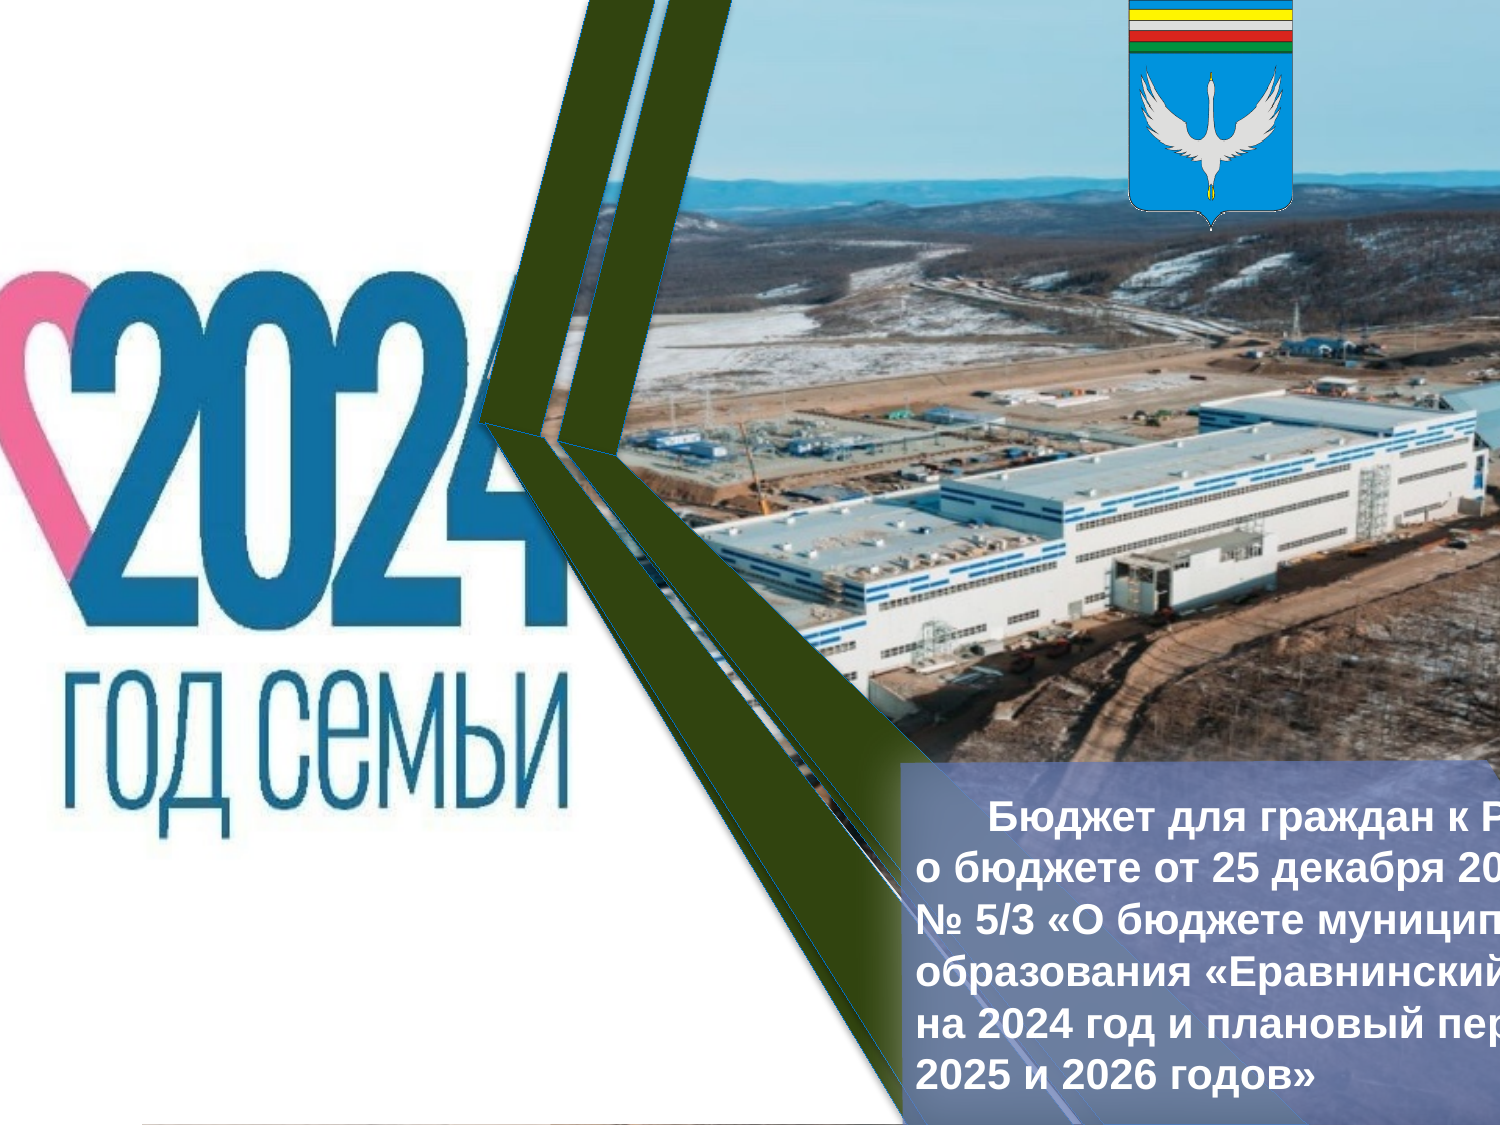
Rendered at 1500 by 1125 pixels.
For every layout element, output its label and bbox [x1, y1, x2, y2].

picture [1309, 0, 1500, 1125]
picture [0, 0, 478, 1125]
text_box [478, 0, 1309, 1125]
